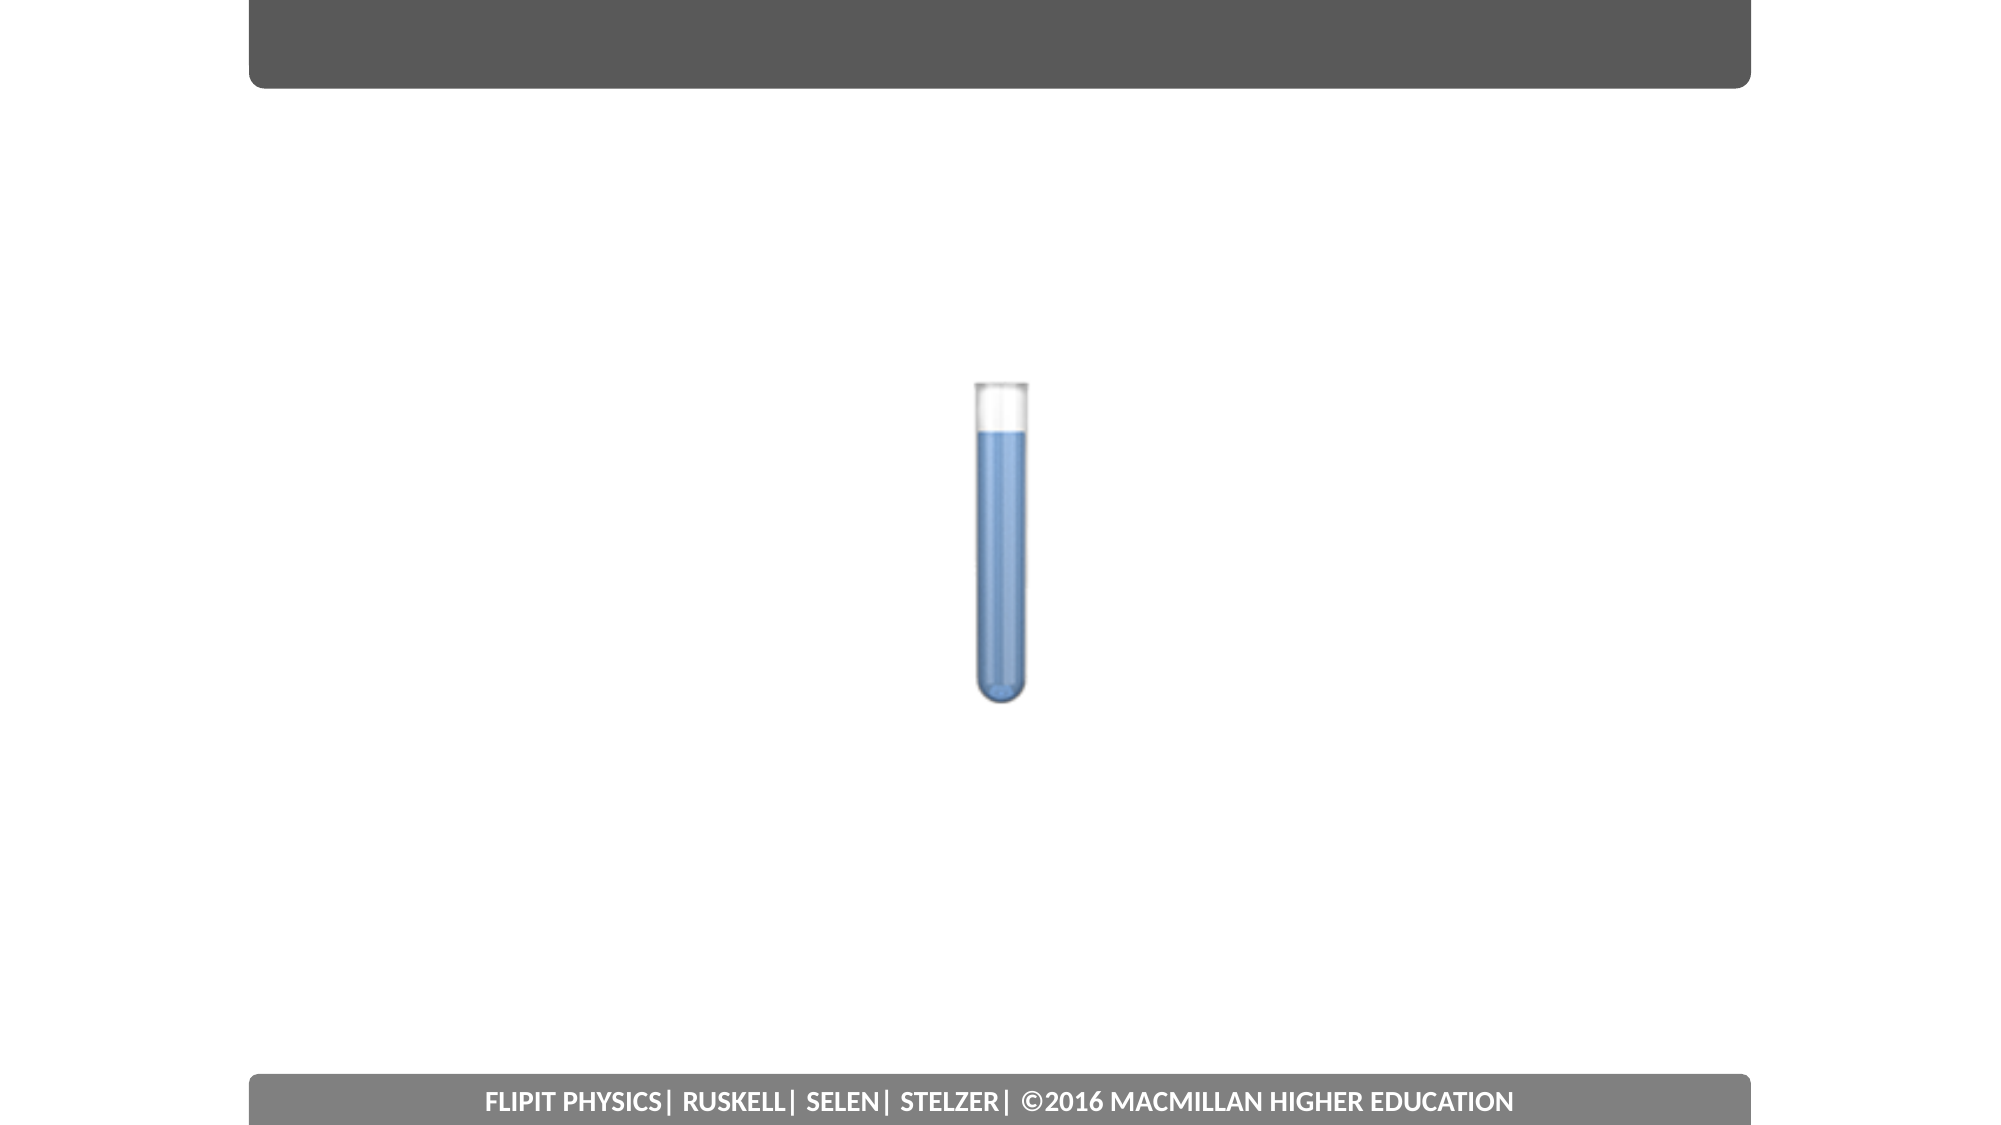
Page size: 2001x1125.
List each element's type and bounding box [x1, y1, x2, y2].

text_box [249, 1074, 1750, 1125]
text_box [248, 0, 1752, 89]
picture [882, 377, 1118, 707]
